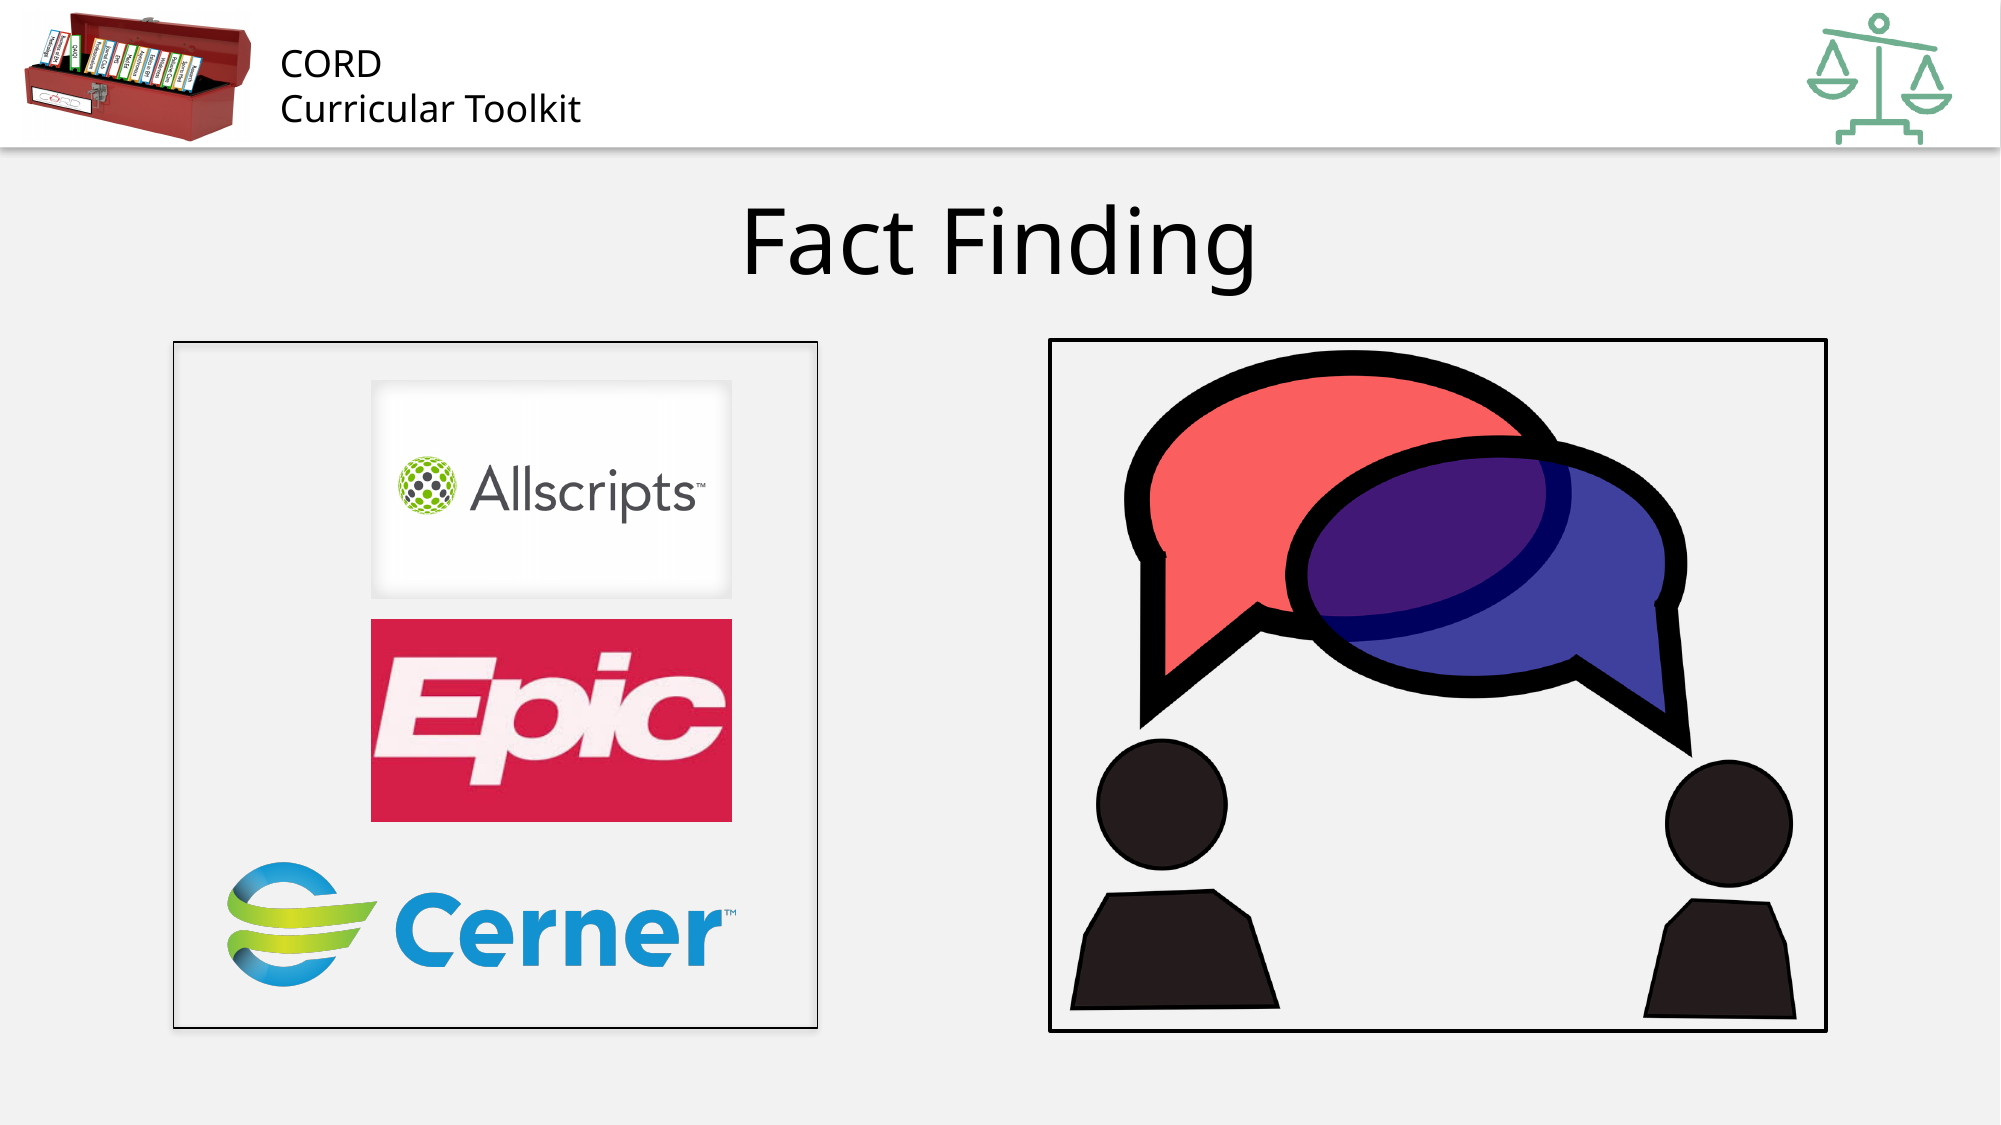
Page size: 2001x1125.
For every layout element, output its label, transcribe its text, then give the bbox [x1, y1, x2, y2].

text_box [173, 341, 818, 1029]
picture [1796, 0, 1961, 161]
text_box Fact Finding [99, 143, 1900, 332]
picture [1052, 341, 1824, 1029]
